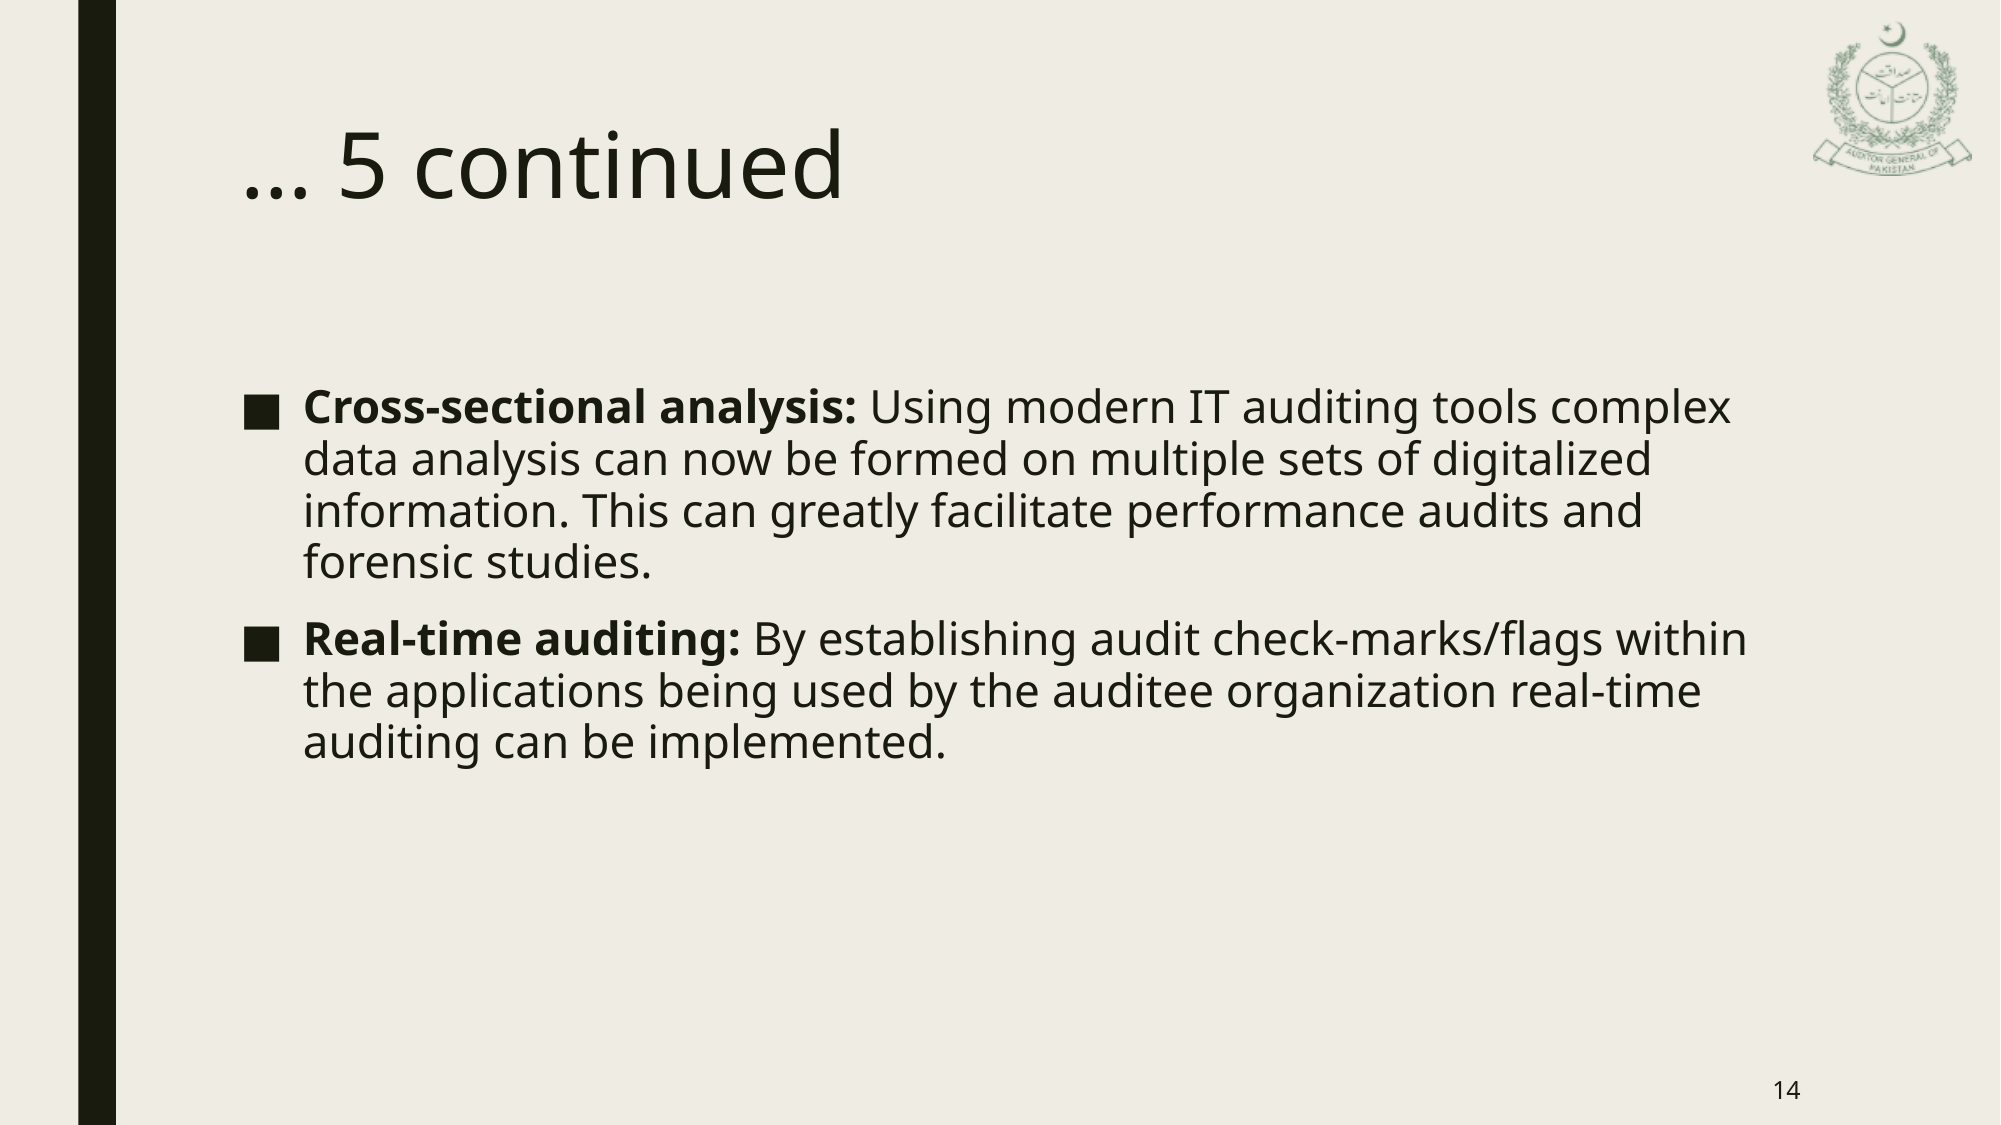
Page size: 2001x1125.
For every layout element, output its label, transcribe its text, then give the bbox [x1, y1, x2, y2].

slide_number 14 [1553, 1058, 1816, 1125]
list Cross-sectional analysis: Using modern IT auditing tools complex data analysis can now be formed on multiple sets of digitalized information. This can greatly facilitate performance audits and forensic studies. Real-time auditing: By establishing audit check-marks/flags within the applications being used by the auditee organization real-time auditing can be implemented. [225, 375, 1800, 963]
title … 5 continued [225, 112, 1800, 357]
